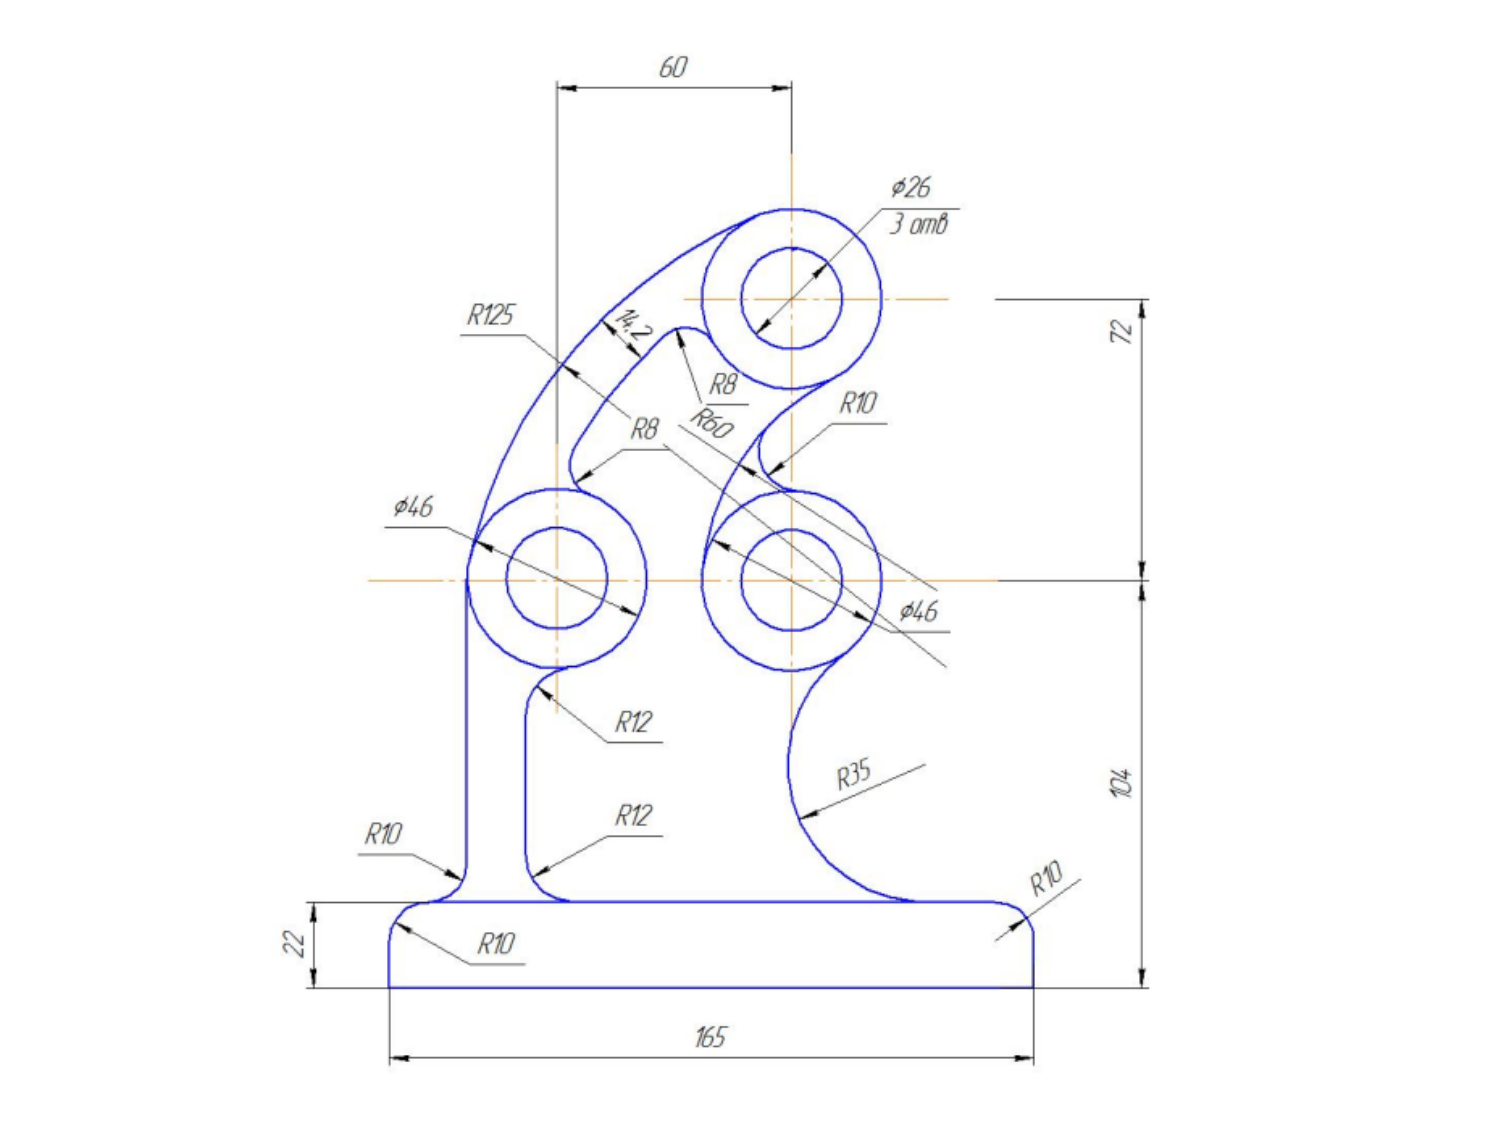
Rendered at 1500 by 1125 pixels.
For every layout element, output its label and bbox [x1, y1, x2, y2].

picture [265, 42, 1164, 1096]
